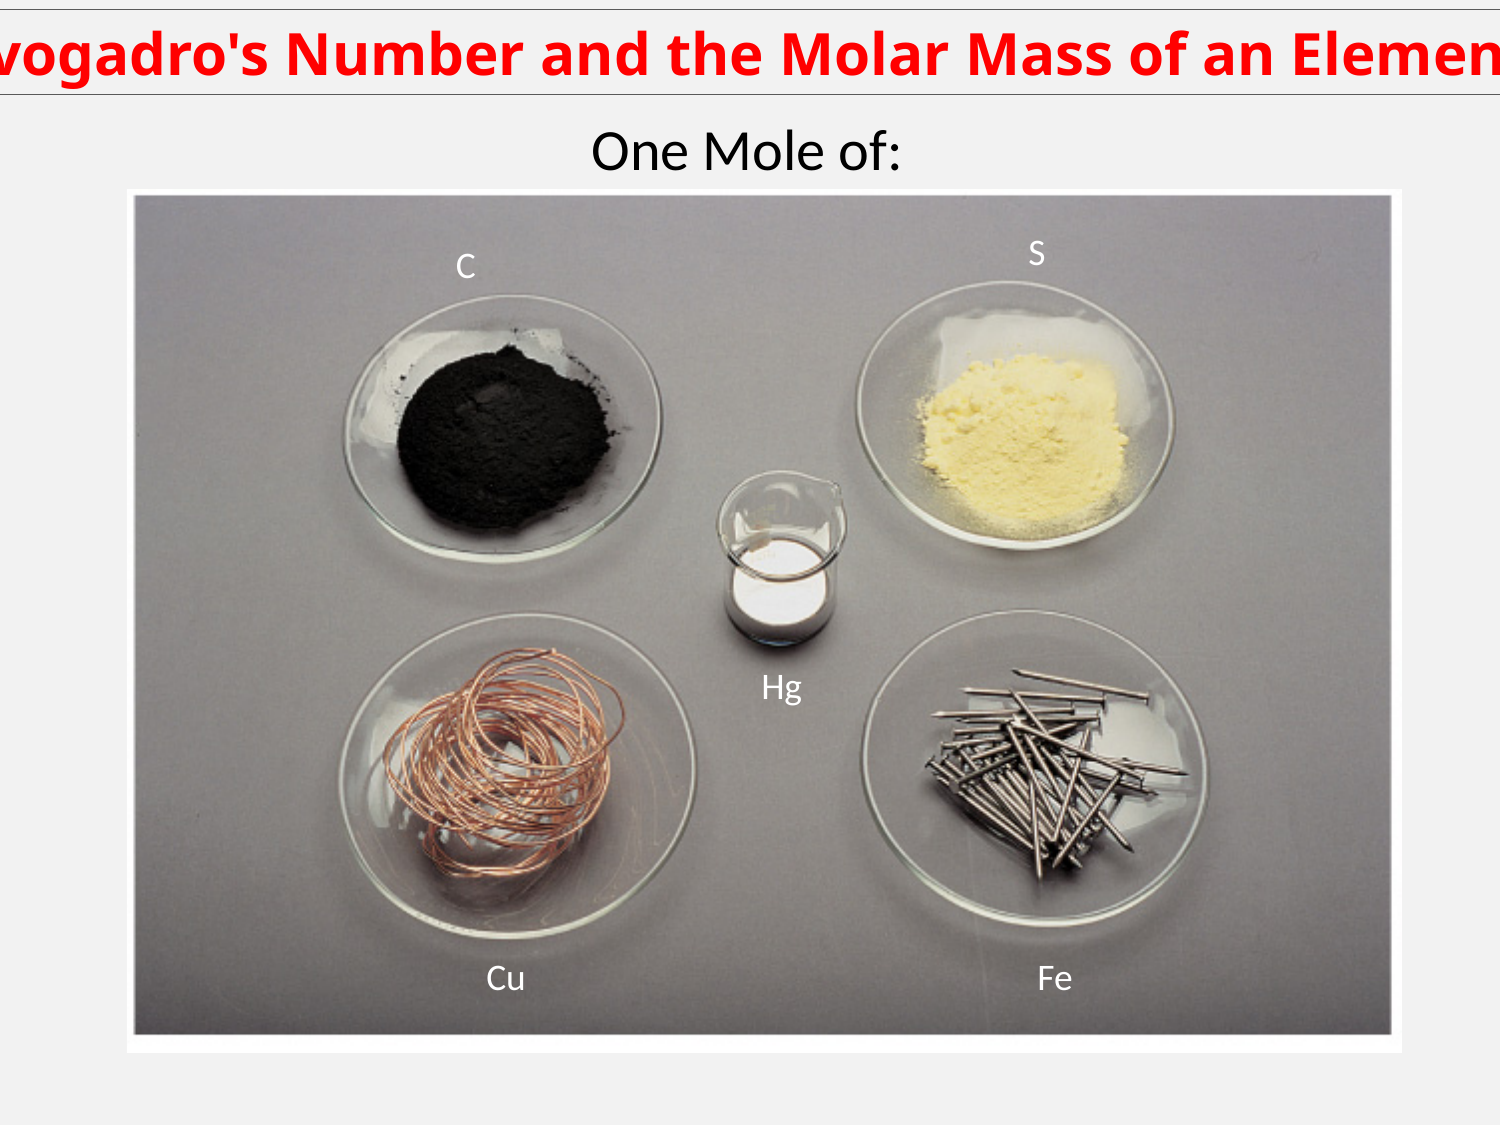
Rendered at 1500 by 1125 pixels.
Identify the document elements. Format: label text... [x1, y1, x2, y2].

text_box One Mole of: [576, 104, 918, 189]
picture [126, 189, 1402, 1053]
text_box Avogadro's Number and the Molar Mass of an Element [0, 9, 1500, 95]
